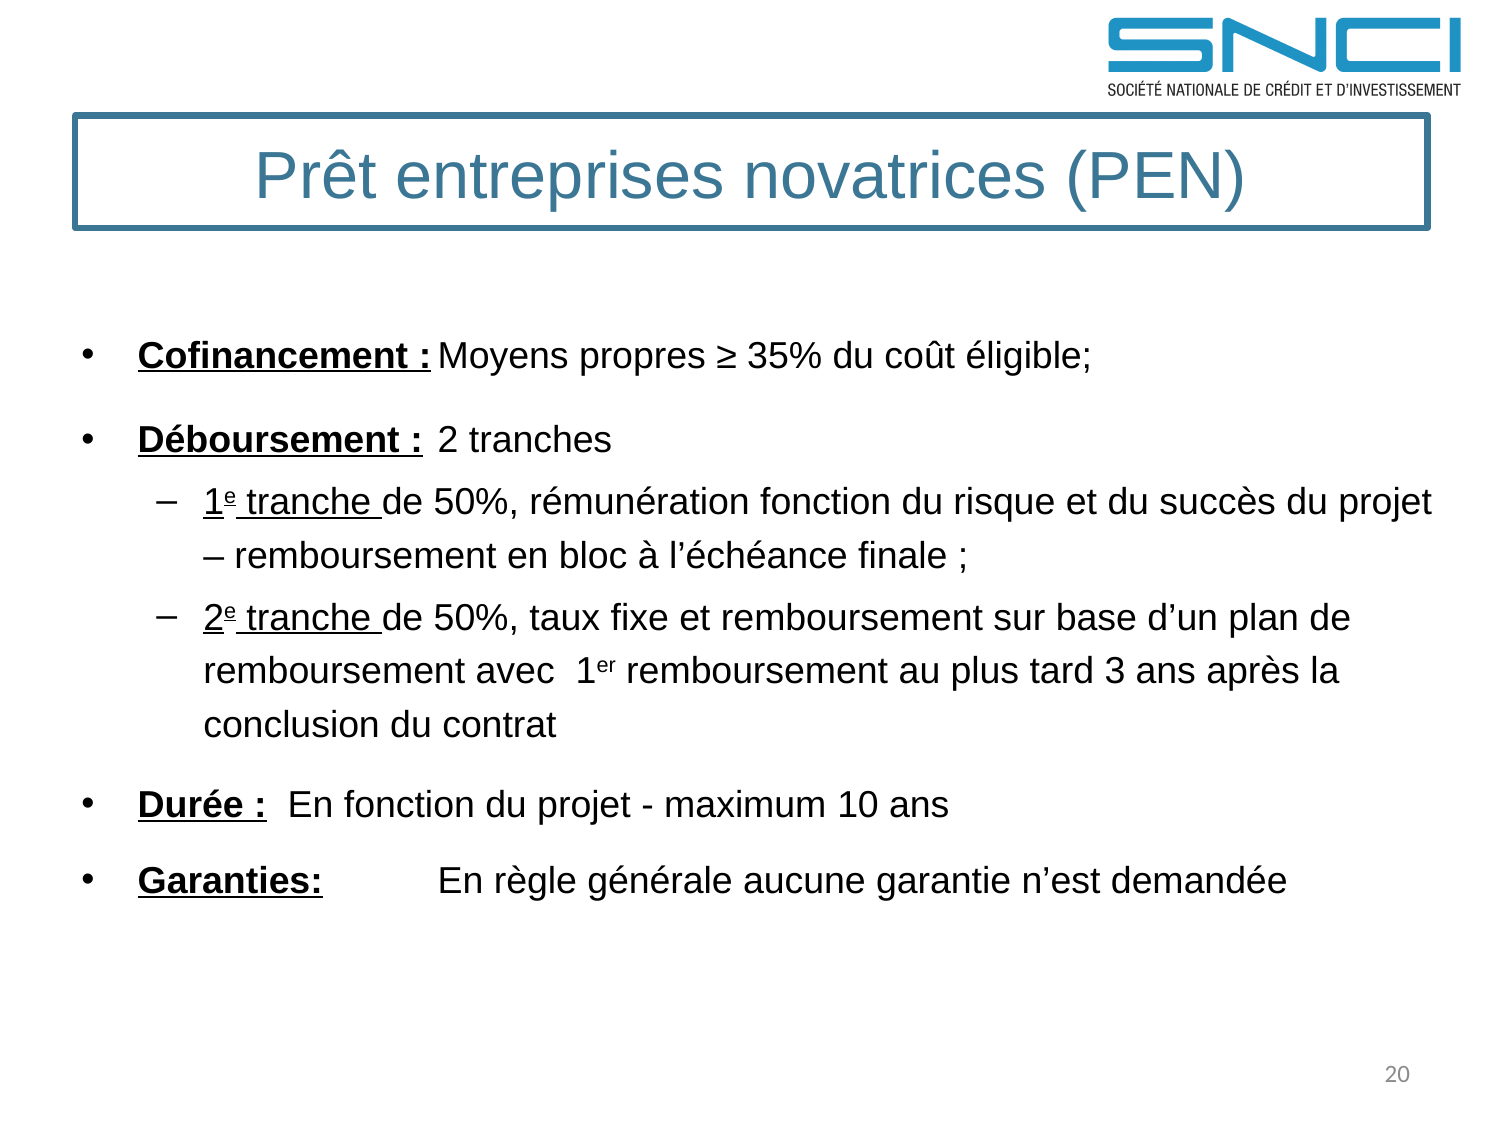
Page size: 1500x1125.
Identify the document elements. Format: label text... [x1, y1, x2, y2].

slide_number 20 [1074, 1042, 1425, 1103]
title Prêt entreprises novatrices (PEN) [73, 114, 1430, 230]
picture [1105, 14, 1465, 100]
list Cofinancement : Moyens propres ≥ 35% du coût éligible; Déboursement : 2 tranches 1e tranche de 50%, rémunération fonction du risque et du succès du projet – remboursement en bloc à l’échéance finale ; 2e tranche de 50%, taux fixe et remboursement sur base d’un plan de remboursement avec 1er remboursement au plus tard 3 ans après la conclusion du contrat Durée : En fonction du projet - maximum 10 ans Garanties: En règle générale aucune garantie n’est demandée [66, 323, 1456, 1068]
